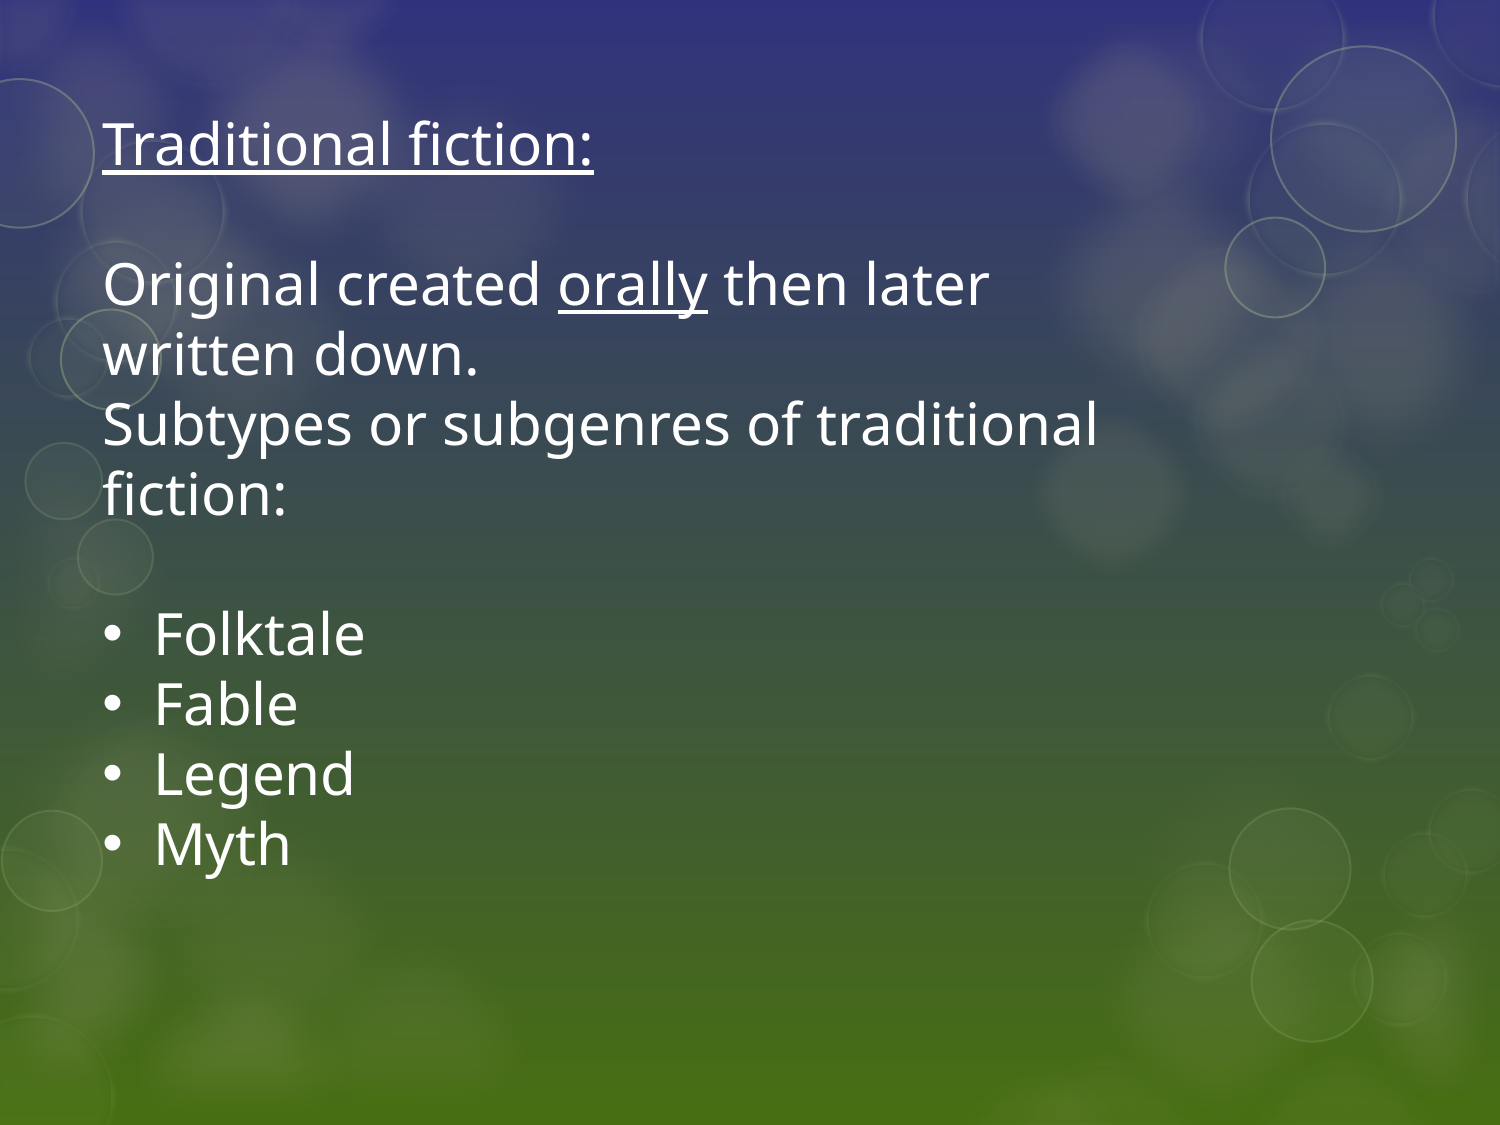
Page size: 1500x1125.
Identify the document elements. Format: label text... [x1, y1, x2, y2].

text_box Traditional fiction: Original created orally then later written down. Subtypes or subgenres of traditional fiction: Folktale Fable Legend Myth [87, 99, 1213, 1025]
